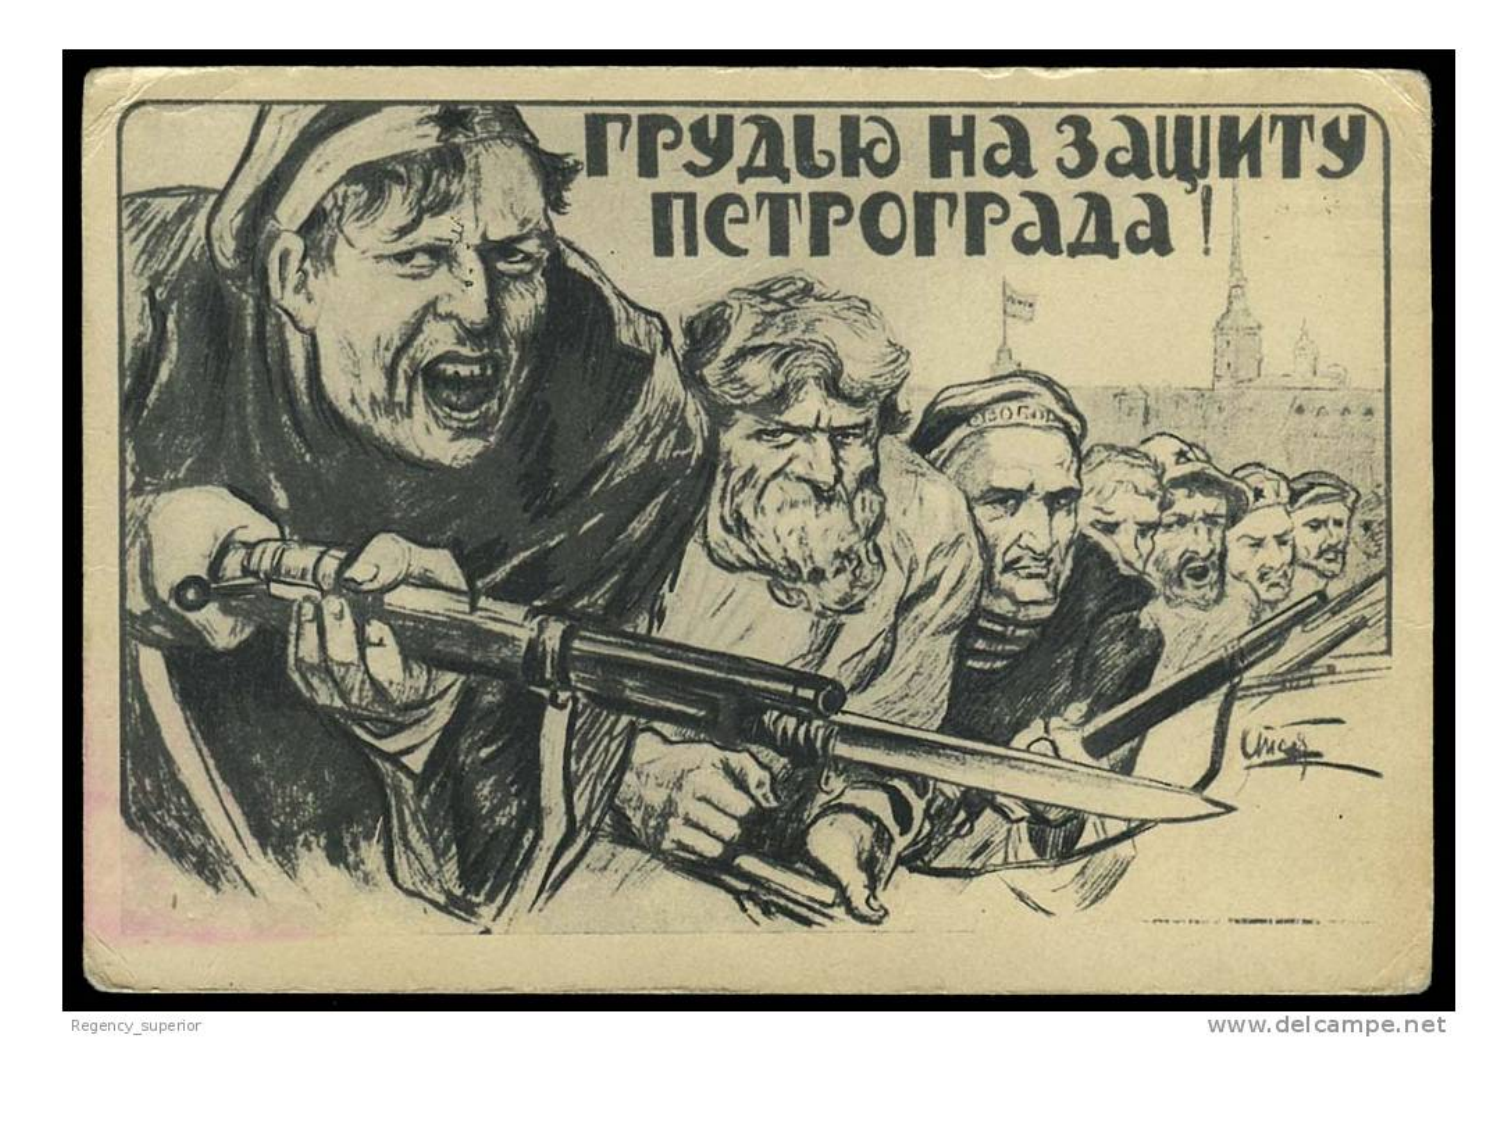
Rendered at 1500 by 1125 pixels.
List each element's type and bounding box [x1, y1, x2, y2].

picture [49, 37, 1468, 1038]
